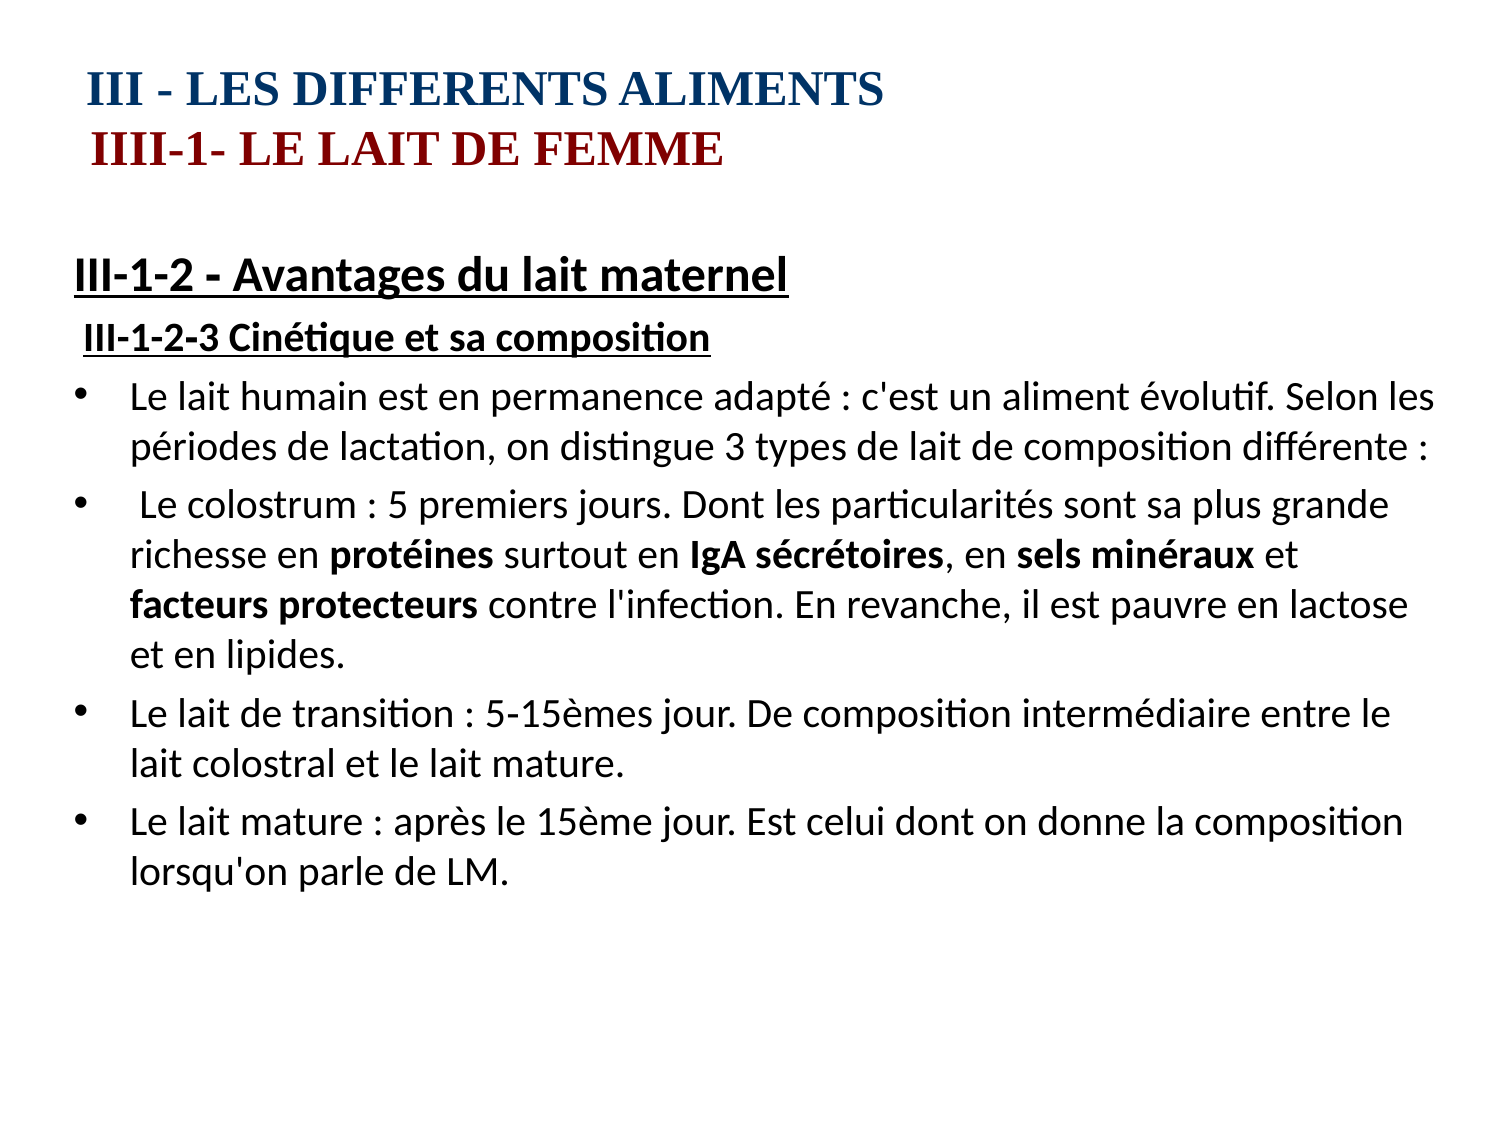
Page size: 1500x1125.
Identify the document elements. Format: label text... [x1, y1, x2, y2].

title III ‑ LES DIFFERENTS ALIMENTS IIII-1‑ LE LAIT DE FEMME [0, 105, 1351, 247]
list III-1-2 ‑ Avantages du lait maternel III-1-2‑3 Cinétique et sa composition Le lait humain est en permanence adapté : c'est un aliment évolutif. Selon les périodes de lactation, on distingue 3 types de lait de composition différente : Le colostrum : 5 premiers jours. Dont les particularités sont sa plus grande richesse en protéines surtout en IgA sécrétoires, en sels minéraux et facteurs protecteurs contre l'infection. En revanche, il est pauvre en lactose et en lipides. Le lait de transition : 5‑15èmes jour. De composition intermédiaire entre le lait colostral et le lait mature. Le lait mature : après le 15ème jour. Est celui dont on donne la composition lorsqu'on parle de LM. [58, 234, 1454, 997]
